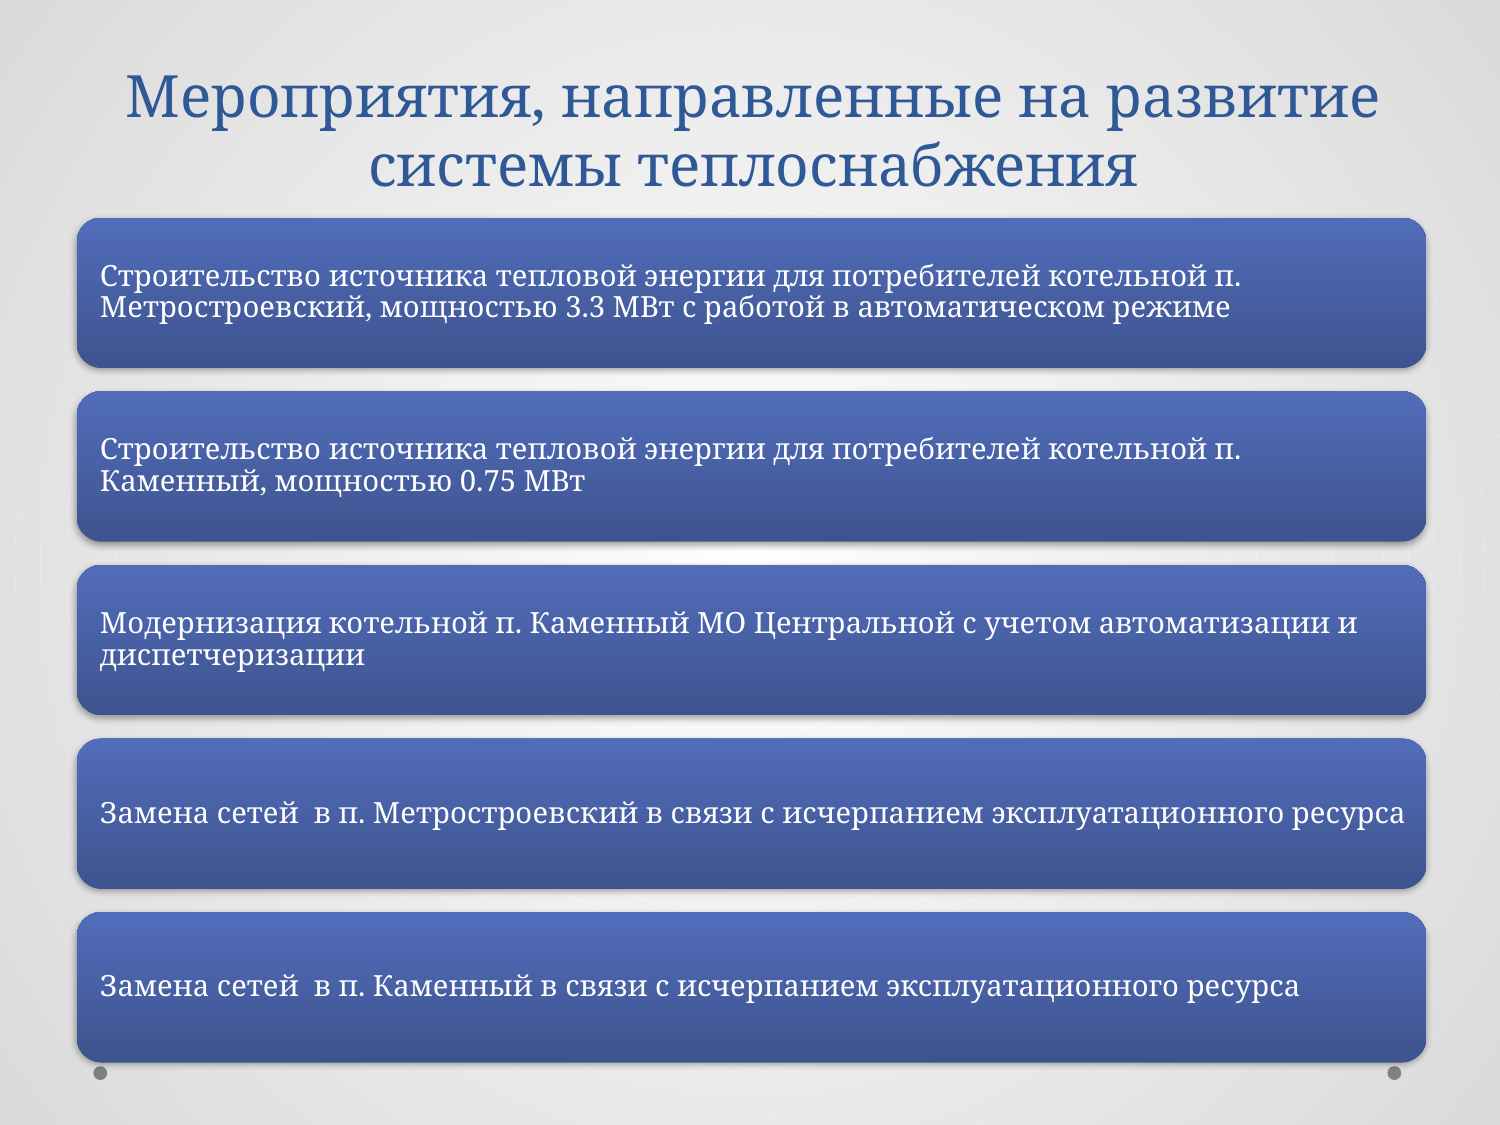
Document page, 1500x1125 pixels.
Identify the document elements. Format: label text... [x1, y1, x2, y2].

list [76, 210, 1427, 1070]
title Мероприятия, направленные на развитие системы теплоснабжения [78, 59, 1429, 207]
